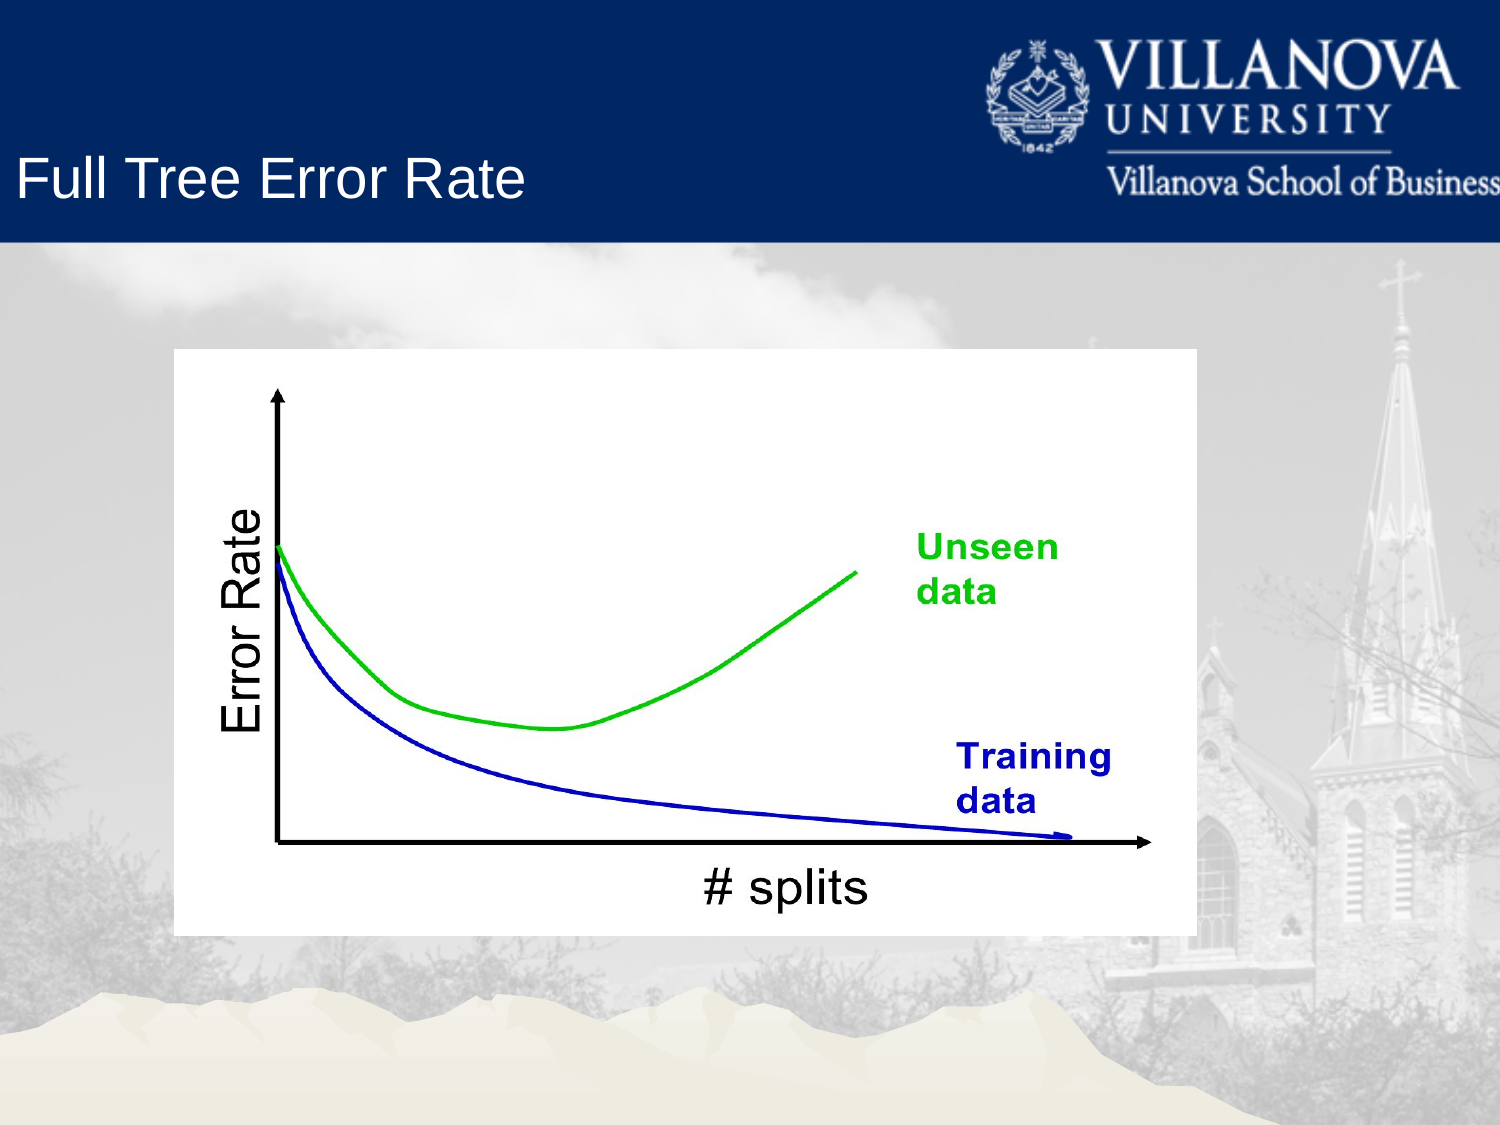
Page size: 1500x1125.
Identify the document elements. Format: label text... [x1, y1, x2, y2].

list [174, 349, 1198, 936]
picture [0, 0, 1500, 1125]
title Full Tree Error Rate [0, 37, 1350, 225]
